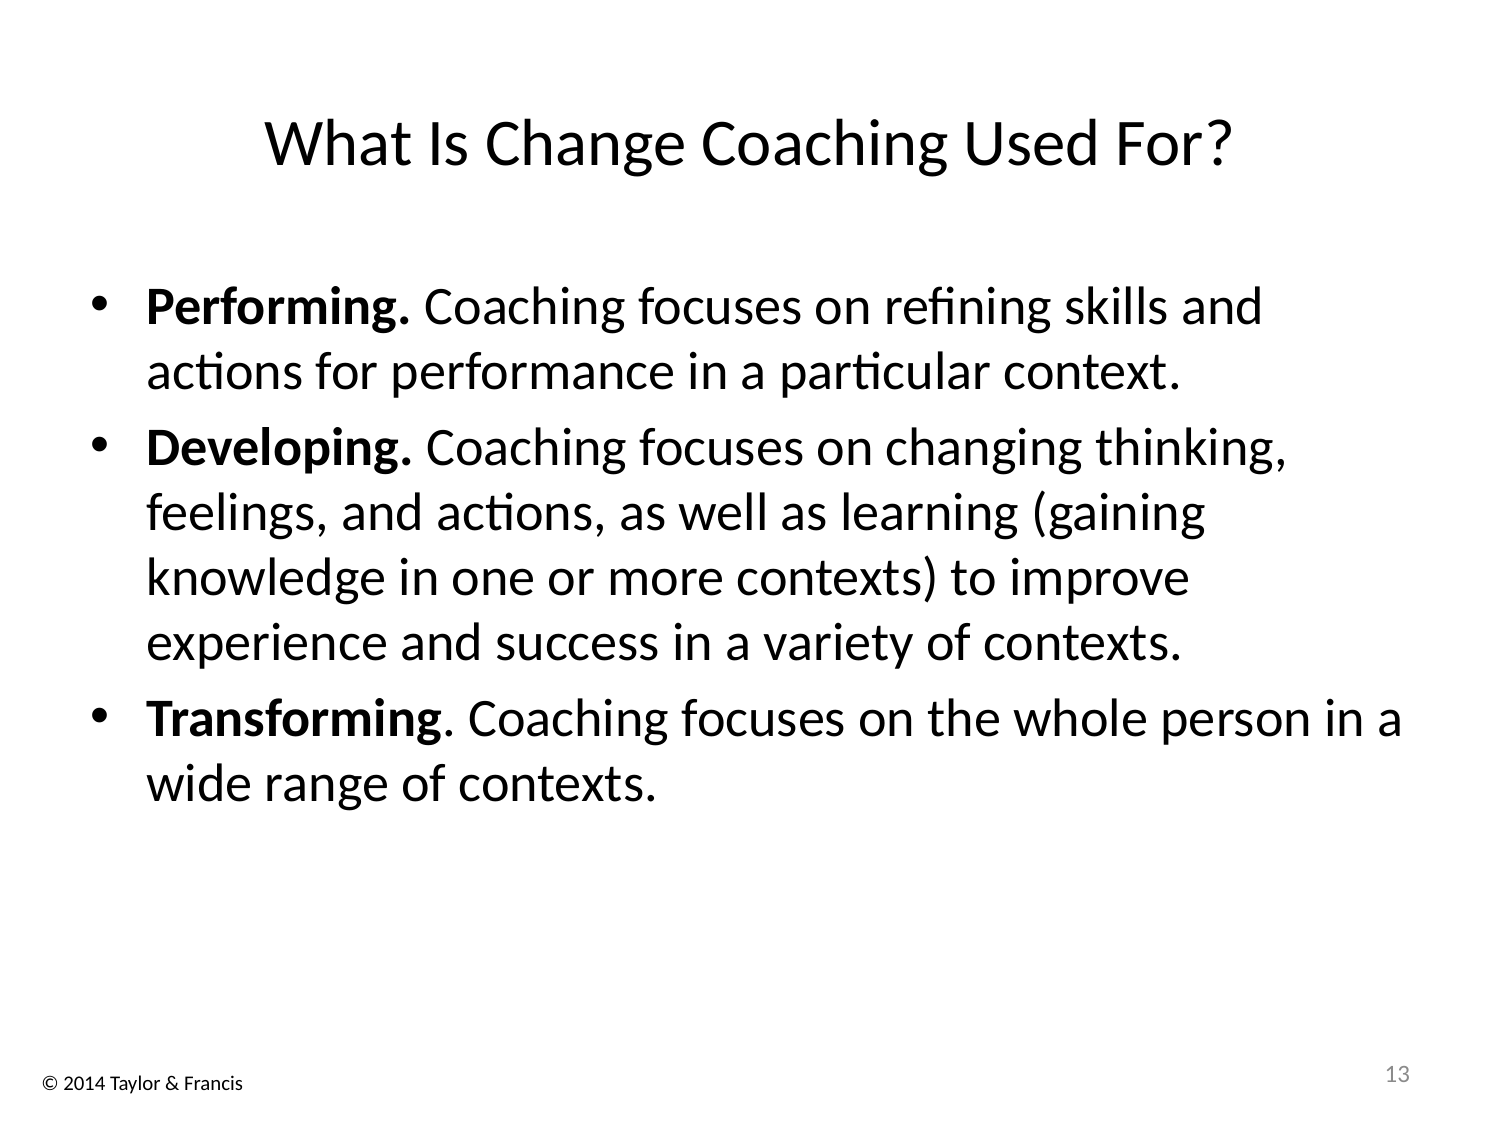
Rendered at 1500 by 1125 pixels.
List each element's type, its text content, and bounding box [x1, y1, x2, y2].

slide_number 13 [1074, 1042, 1425, 1103]
text_box © 2014 Taylor & Francis [26, 1062, 262, 1102]
title What Is Change Coaching Used For? [75, 45, 1425, 233]
list Performing. Coaching focuses on refining skills and actions for performance in a particular context. Developing. Coaching focuses on changing thinking, feelings, and actions, as well as learning (gaining knowledge in one or more contexts) to improve experience and success in a variety of contexts. Transforming. Coaching focuses on the whole person in a wide range of contexts. [75, 262, 1425, 1005]
